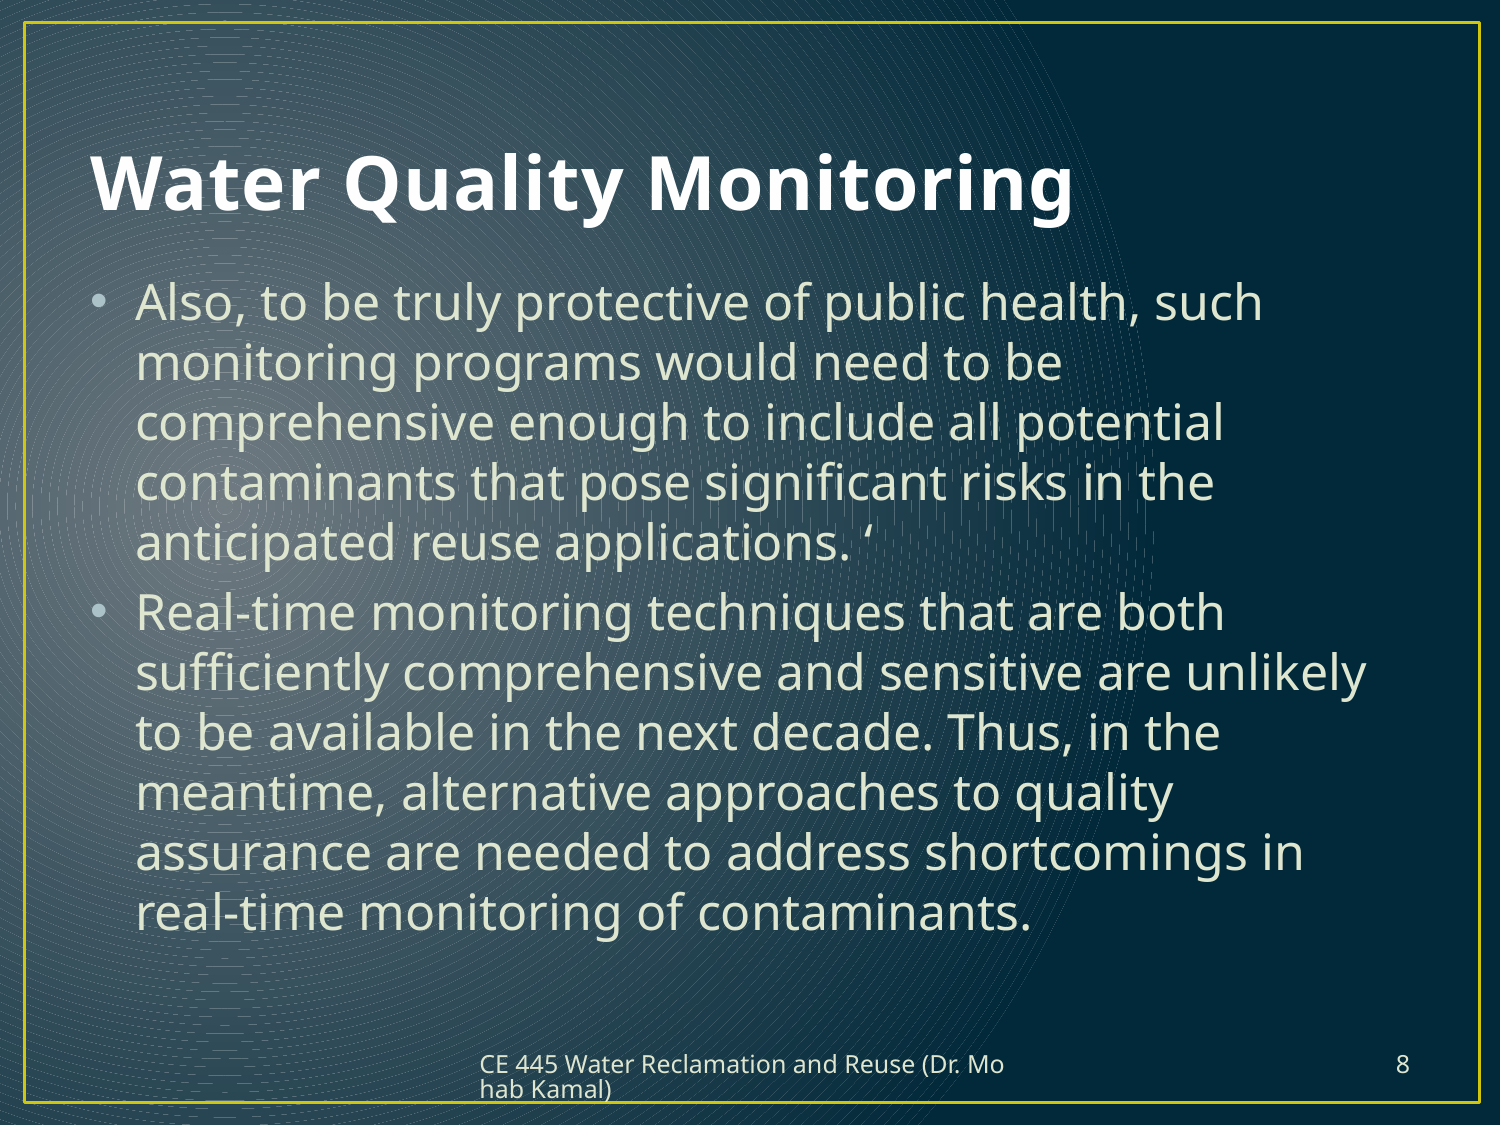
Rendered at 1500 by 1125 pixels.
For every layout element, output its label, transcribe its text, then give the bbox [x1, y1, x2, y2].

footer CE 445 Water Reclamation and Reuse (Dr. Mohab Kamal) [464, 1035, 1036, 1096]
title Water Quality Monitoring [75, 45, 1425, 233]
slide_number 8 [1074, 1035, 1425, 1096]
list Also, to be truly protective of public health, such monitoring programs would need to be comprehensive enough to include all potential contaminants that pose significant risks in the anticipated reuse applications. ‘ Real-time monitoring techniques that are both sufficiently comprehensive and sensitive are unlikely to be available in the next decade. Thus, in the meantime, alternative approaches to quality assurance are needed to address shortcomings in real-time monitoring of contaminants. [75, 262, 1425, 1005]
